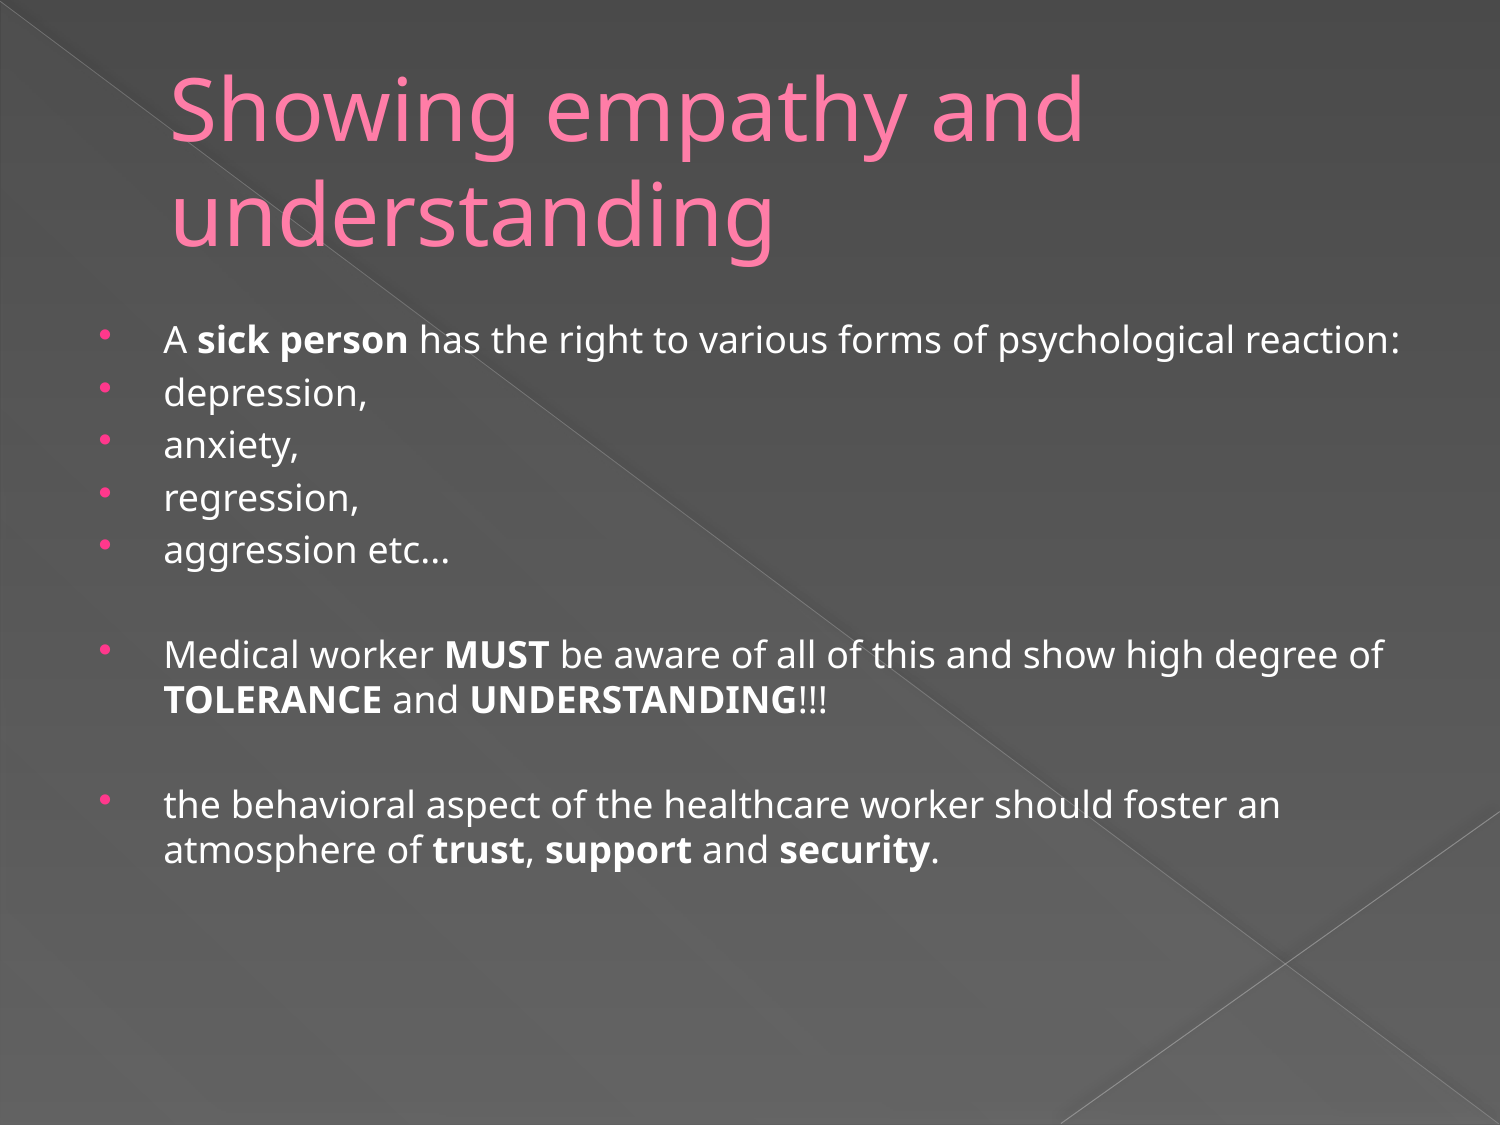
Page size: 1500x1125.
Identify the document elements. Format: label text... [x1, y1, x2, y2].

list A sick person has the right to various forms of psychological reaction: depression, anxiety, regression, aggression etc... Medical worker MUST be aware of all of this and show high degree of TOLERANCE and UNDERSTANDING!!! the behavioral aspect of the healthcare worker should foster an atmosphere of trust, support and security. [75, 308, 1425, 1059]
title Showing empathy and understanding [75, 43, 1425, 274]
